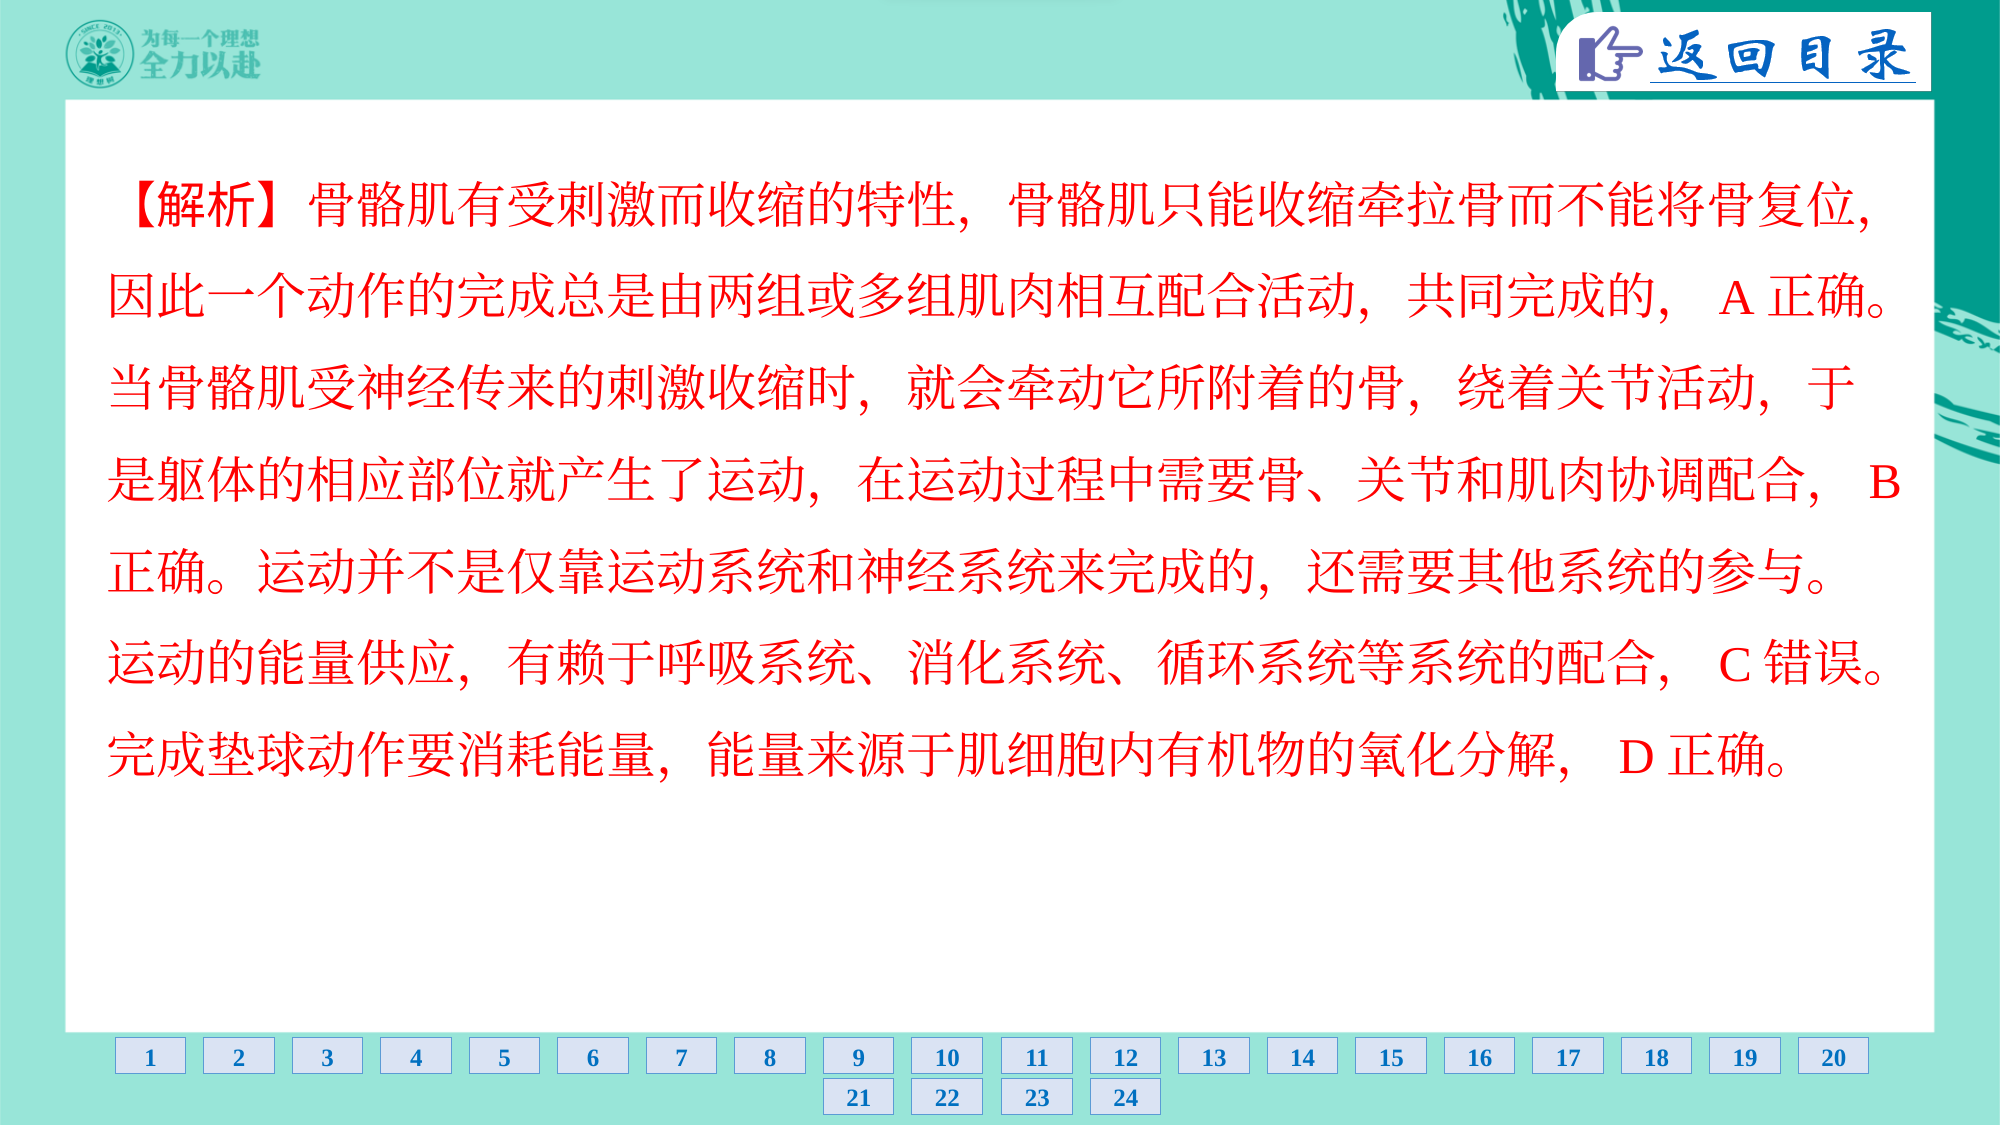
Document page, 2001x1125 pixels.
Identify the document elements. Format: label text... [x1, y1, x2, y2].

text_box 【解析】骨骼肌有受刺激而收缩的特性，骨骼肌只能收缩牵拉骨而不能将骨复位， 因此一个动作的完成总是由两组或多组肌肉相互配合活动，共同完成的，A正确。 当骨骼肌受神经传来的刺激收缩时，就会牵动它所附着的骨，绕着关节活动，于 是躯体的相应部位就产生了运动，在运动过程中需要骨、关节和肌肉协调配合，B 正确。运动并不是仅靠运动系统和神经系统来完成的，还需要其他系统的参与。 运动的能量供应，有赖于呼吸系统、消化系统、循环系统等系统的配合，C错误。 完成垫球动作要消耗能量，能量来源于肌细胞内有机物的氧化分解，D正确。 [106, 141, 1895, 784]
picture [0, 0, 2000, 1125]
